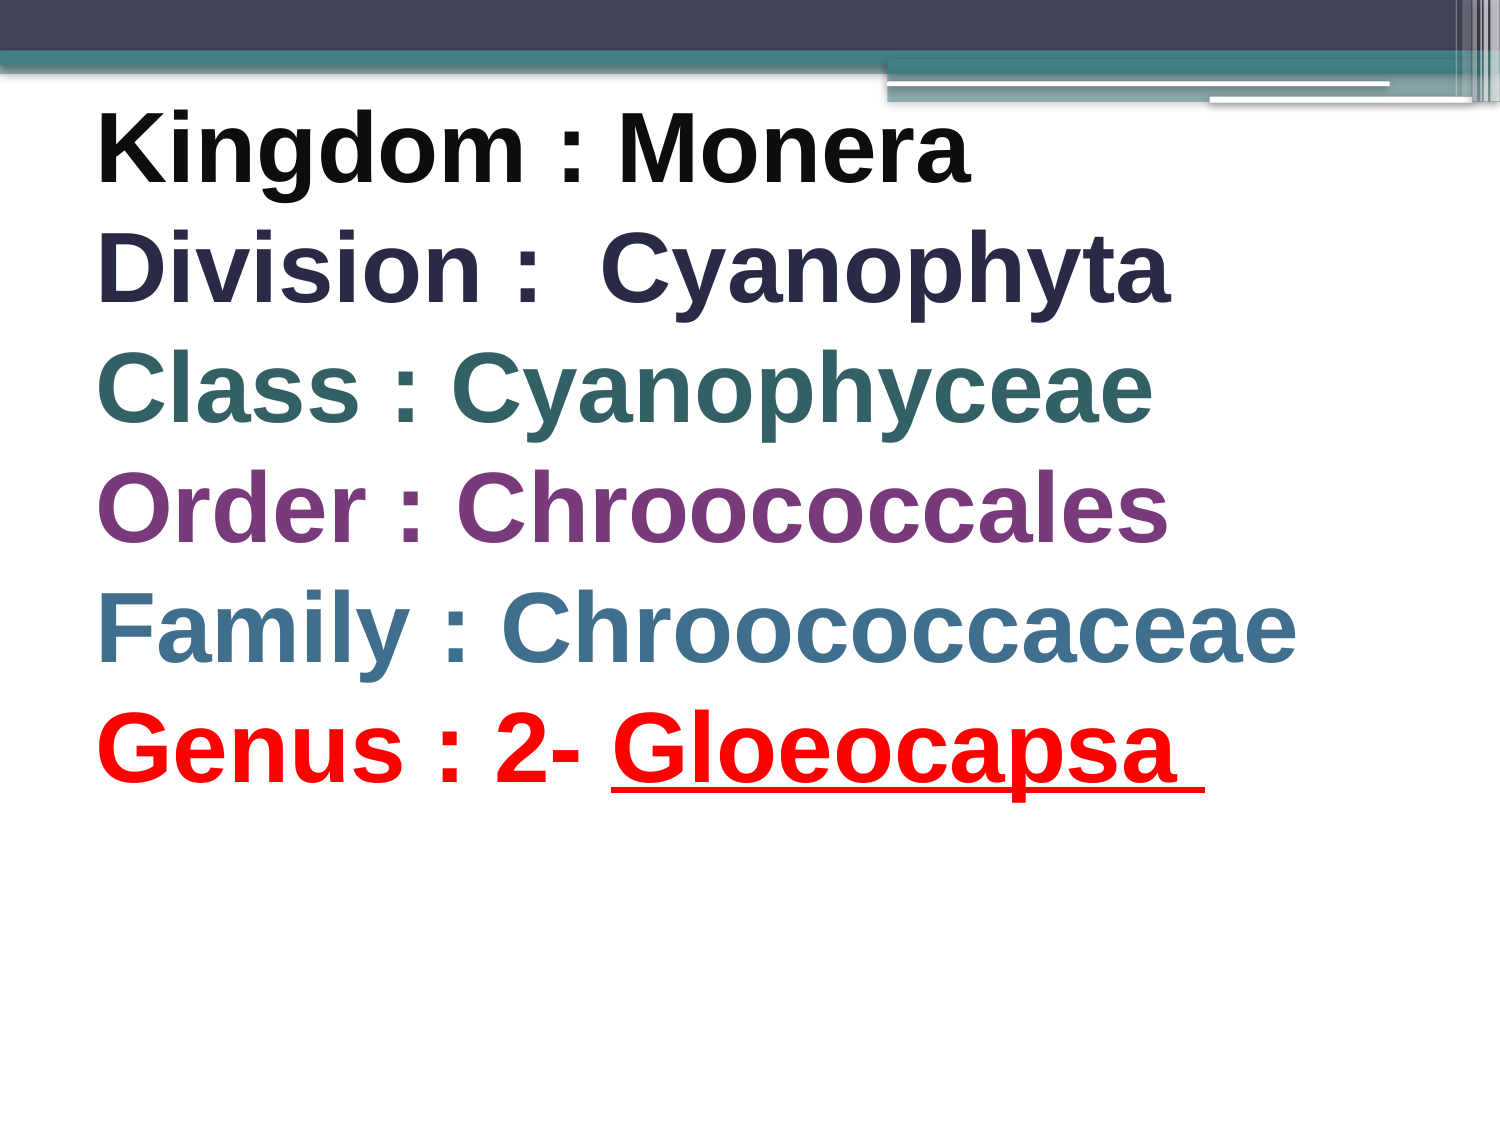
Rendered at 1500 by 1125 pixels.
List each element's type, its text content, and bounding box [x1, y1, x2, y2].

text_box Kingdom : Monera Division : Cyanophyta Class : Cyanophyceae Order : Chroococcales Family : Chroococcaceae Genus : 2- Gloeocapsa [62, 74, 1438, 810]
